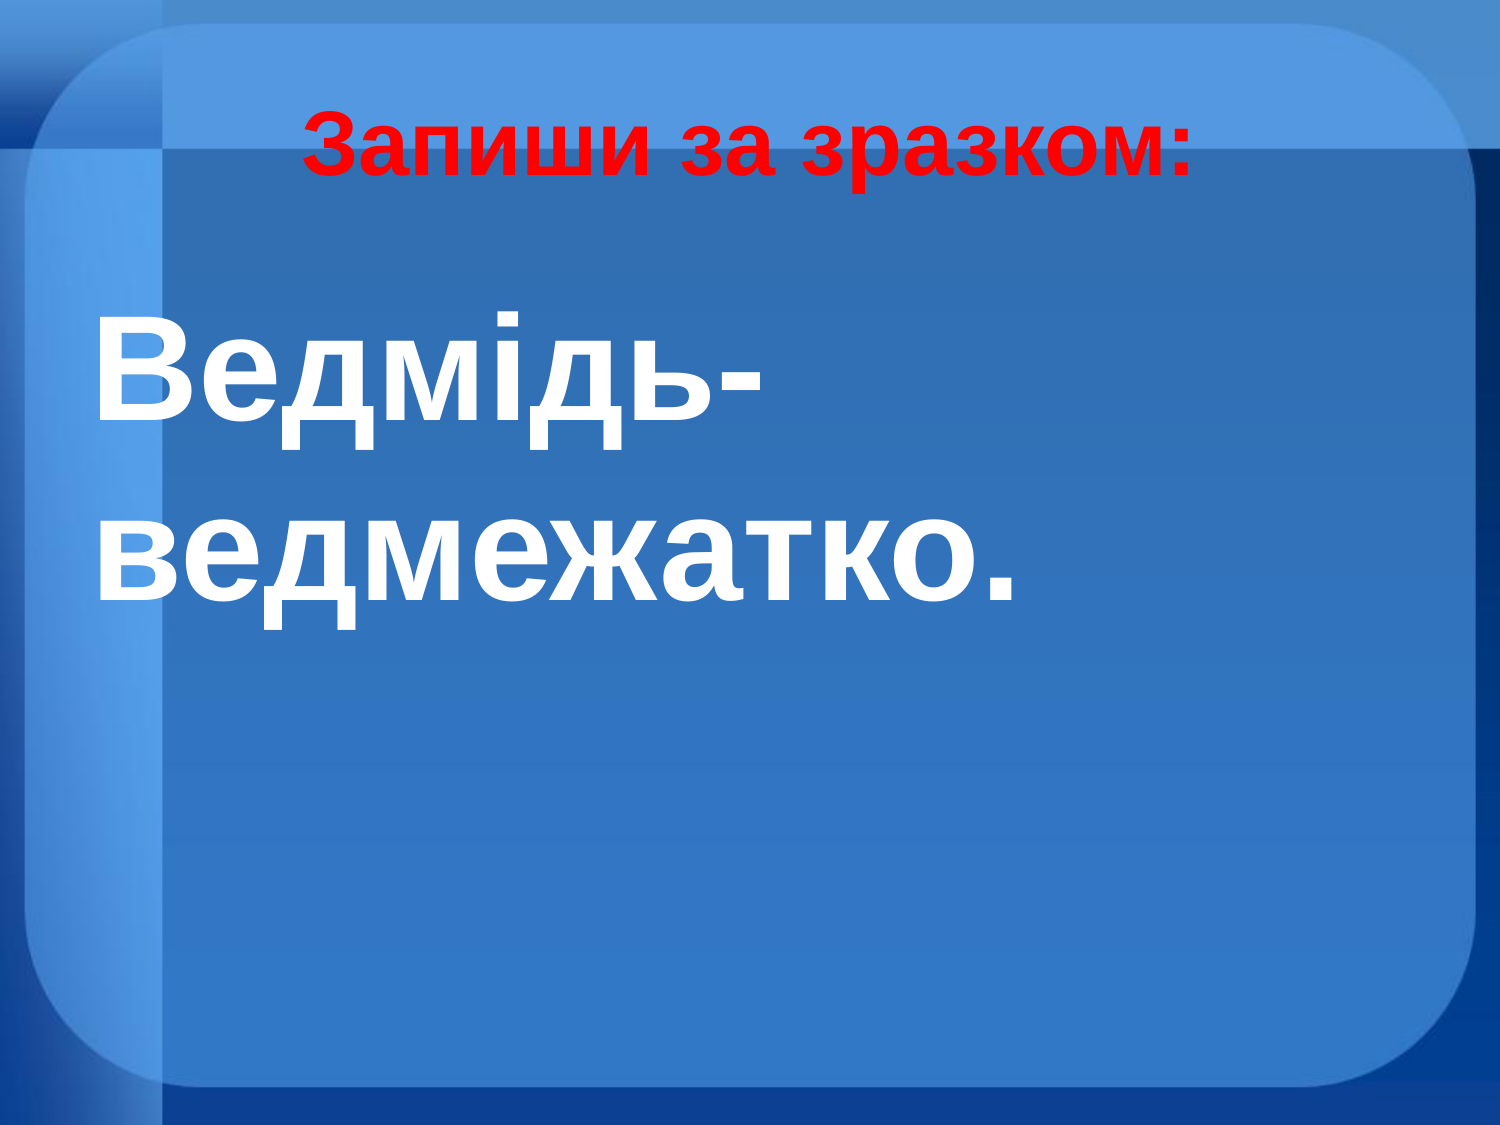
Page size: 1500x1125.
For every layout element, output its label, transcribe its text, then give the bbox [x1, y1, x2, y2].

title Запиши за зразком: [74, 44, 1426, 233]
picture [0, 0, 1500, 1125]
list Ведмідь-ведмежатко. [74, 262, 1426, 1006]
